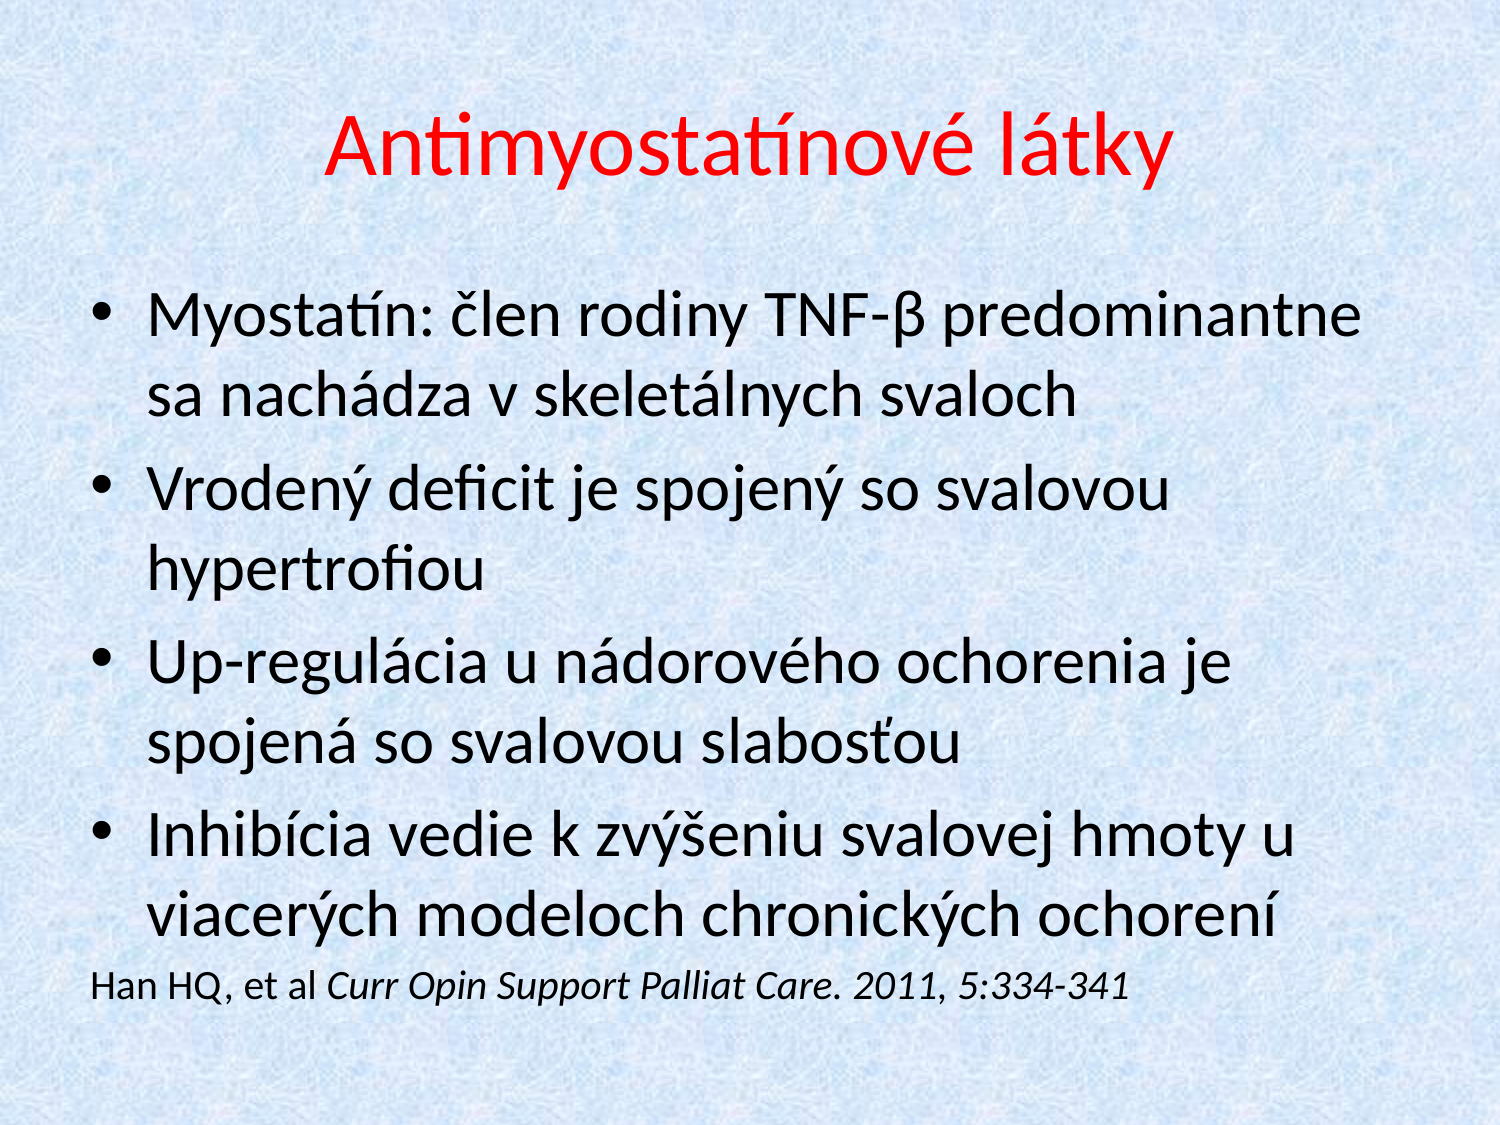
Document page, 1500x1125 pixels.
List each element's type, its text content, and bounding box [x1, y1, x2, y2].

title Antimyostatínové látky [75, 45, 1425, 233]
picture [0, 0, 1500, 1125]
list Myostatín: člen rodiny TNF-β predominantne sa nachádza v skeletálnych svaloch Vrodený deficit je spojený so svalovou hypertrofiou Up-regulácia u nádorového ochorenia je spojená so svalovou slabosťou Inhibícia vedie k zvýšeniu svalovej hmoty u viacerých modeloch chronických ochorení Han HQ, et al Curr Opin Support Palliat Care. 2011, 5:334-341 [75, 262, 1425, 1083]
